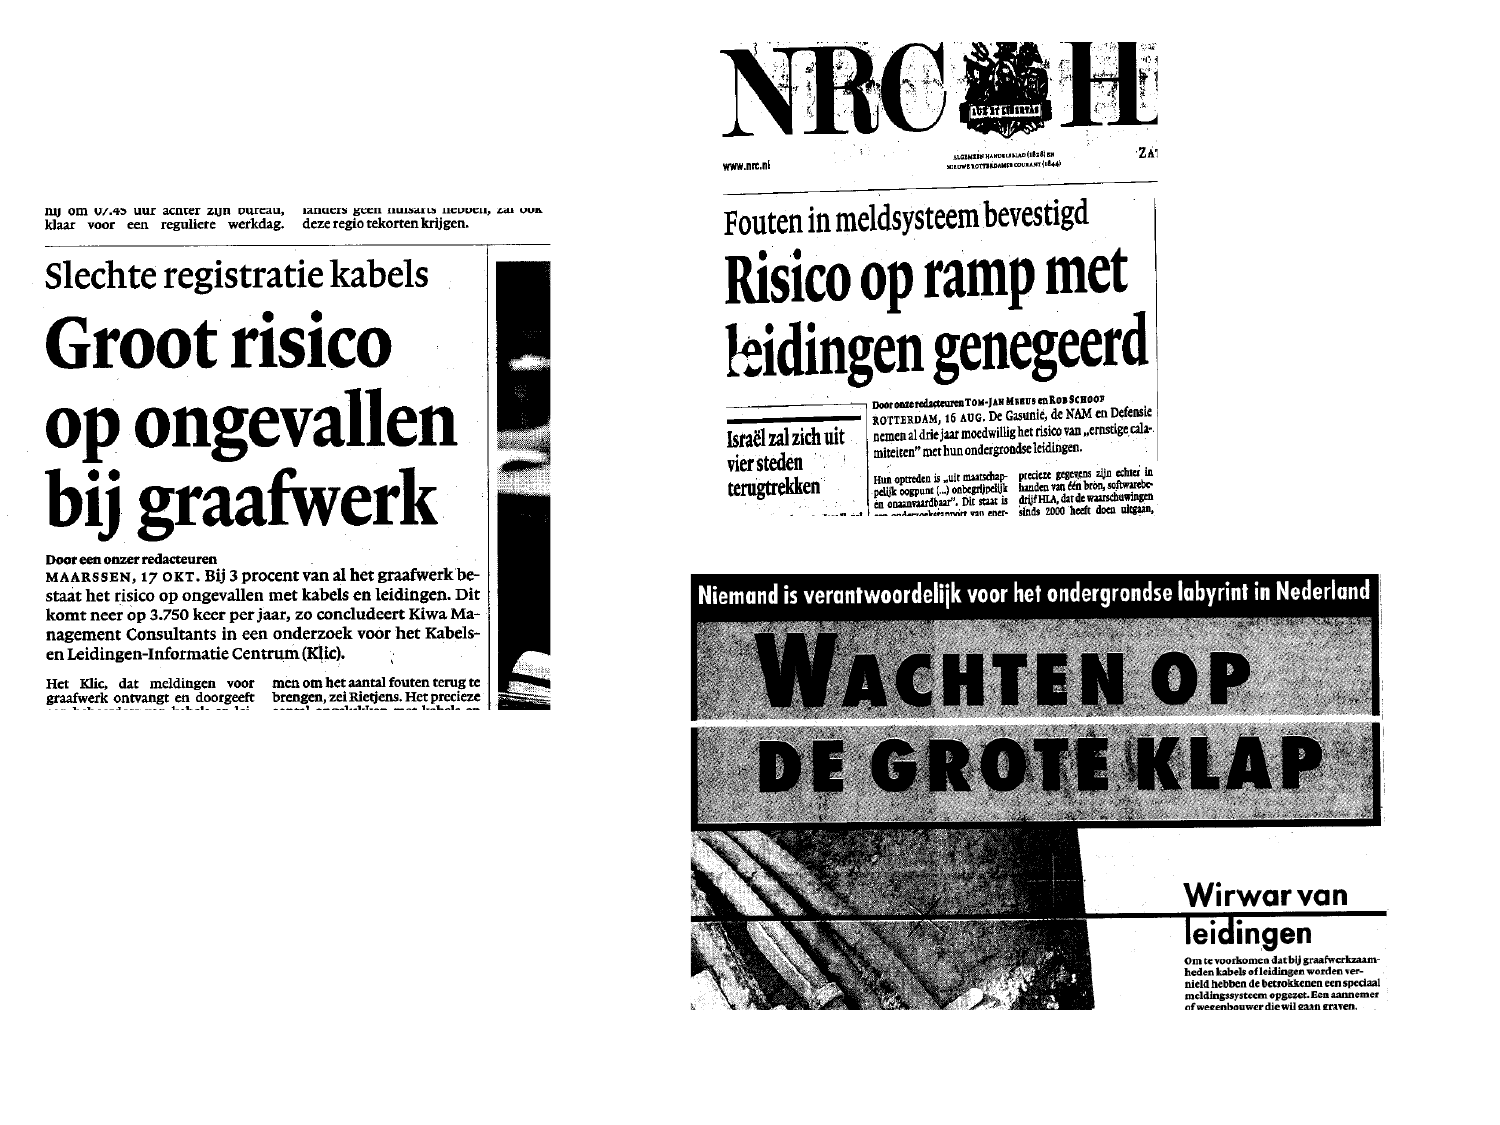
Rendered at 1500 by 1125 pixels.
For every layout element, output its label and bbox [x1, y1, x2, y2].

picture [714, 42, 1158, 516]
picture [0, 207, 551, 709]
picture [690, 574, 1393, 1009]
